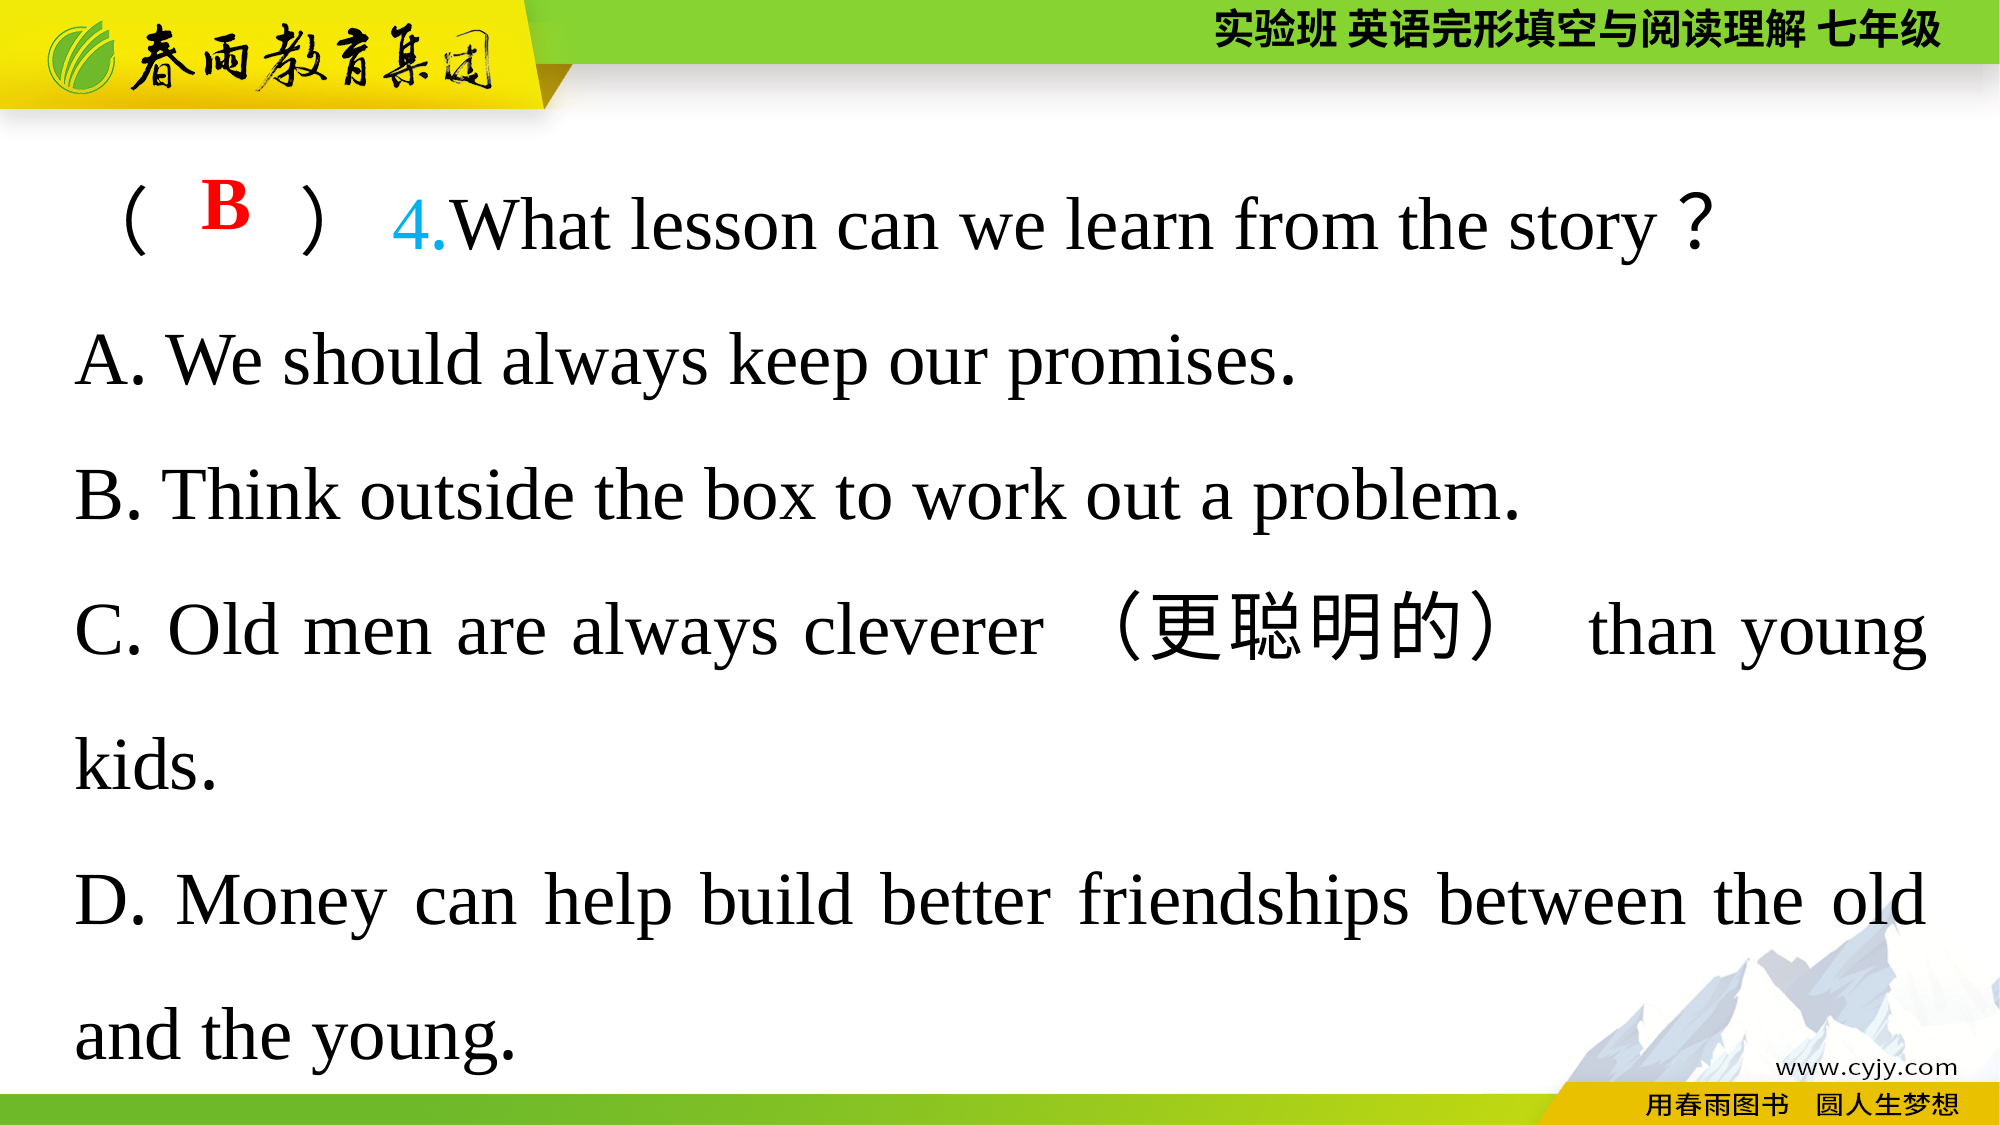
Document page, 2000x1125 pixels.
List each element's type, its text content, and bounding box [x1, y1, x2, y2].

list （ ）4.What lesson can we learn from the story？ A. We should always keep our promises. B. Think outside the box to work out a problem. C. Old men are always cleverer（更聪明的） than young kids. D. Money can help build better friendships between the old and the young. [59, 122, 1944, 1075]
picture [0, 0, 2000, 1125]
text_box B [186, 146, 267, 252]
